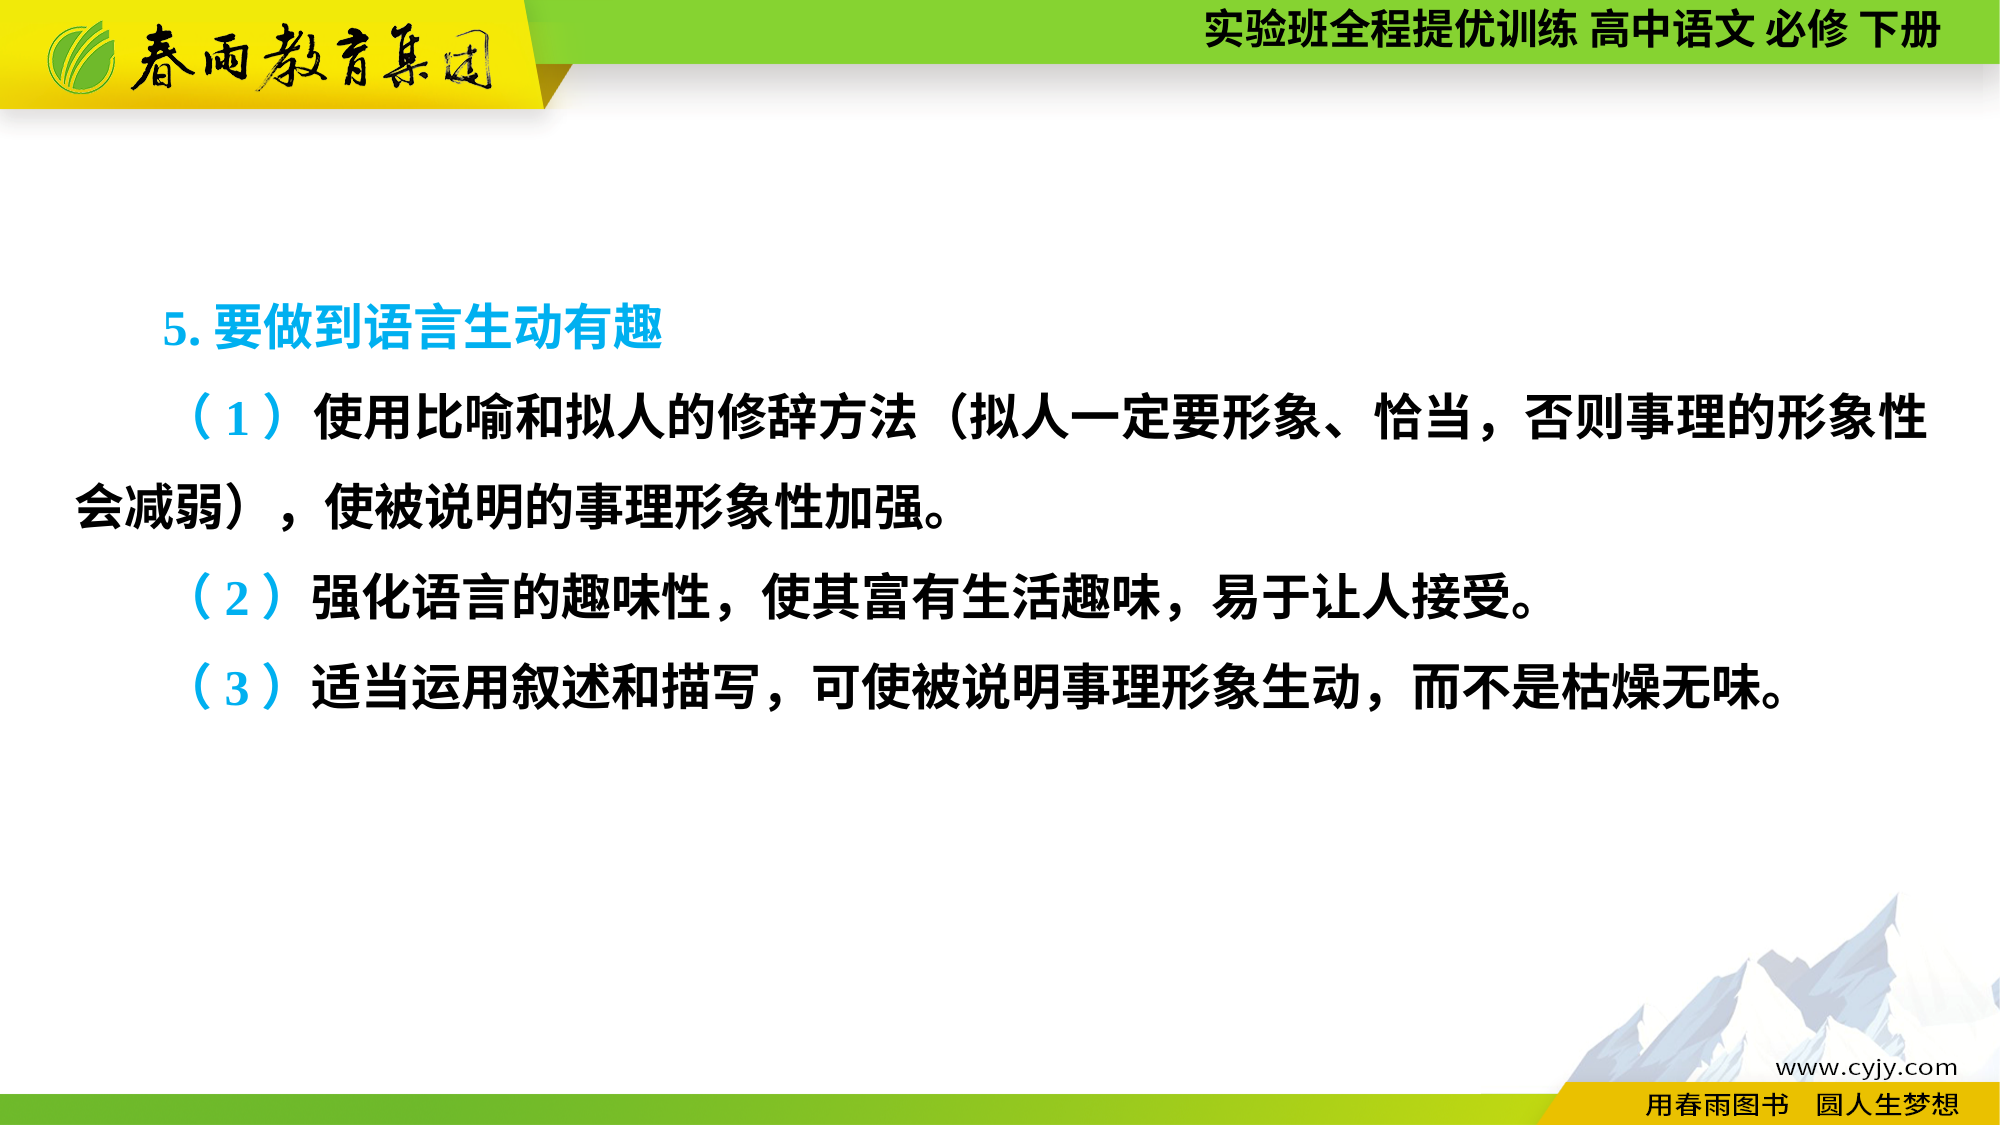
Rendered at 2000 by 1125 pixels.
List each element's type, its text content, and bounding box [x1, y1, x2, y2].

list 5.要做到语言生动有趣 （1）使用比喻和拟人的修辞方法（拟人一定要形象、恰当，否则事理的形象性会减弱），使被说明的事理形象性加强。 （2）强化语言的趣味性，使其富有生活趣味，易于让人接受。 （3）适当运用叙述和描写，可使被说明事理形象生动，而不是枯燥无味。 [59, 258, 1944, 728]
picture [0, 0, 2000, 1125]
